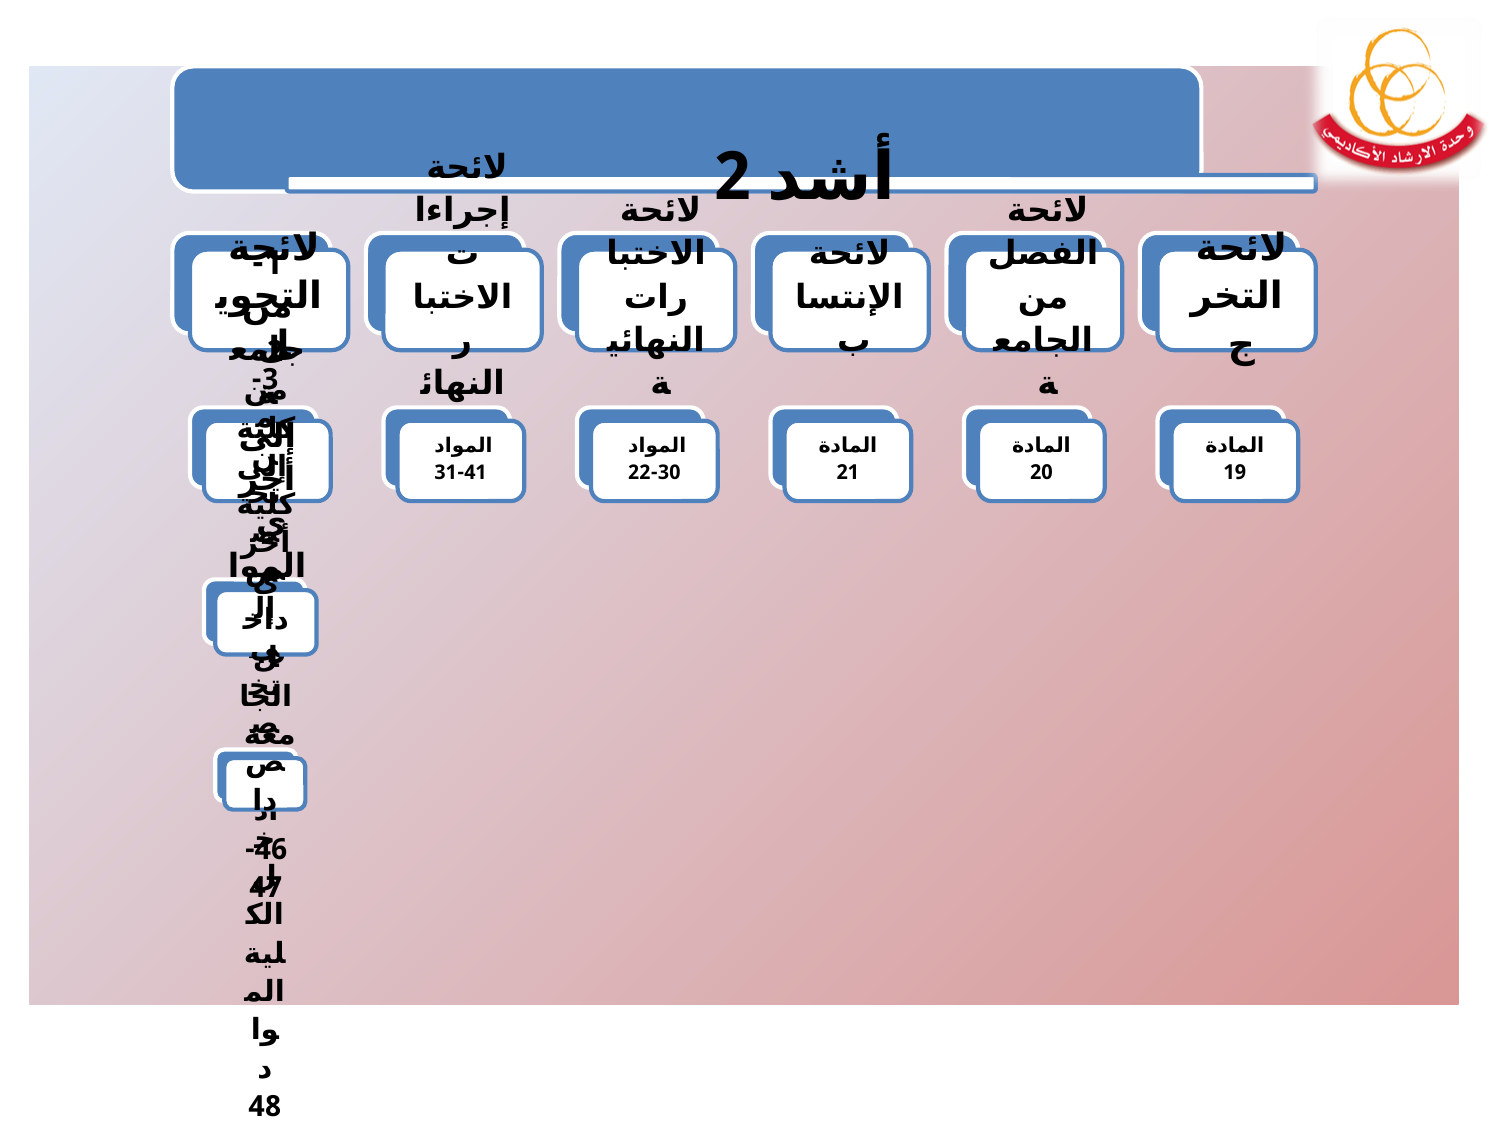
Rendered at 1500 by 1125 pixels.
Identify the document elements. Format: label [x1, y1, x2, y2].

list [29, 66, 1459, 1006]
picture [1297, 0, 1500, 199]
